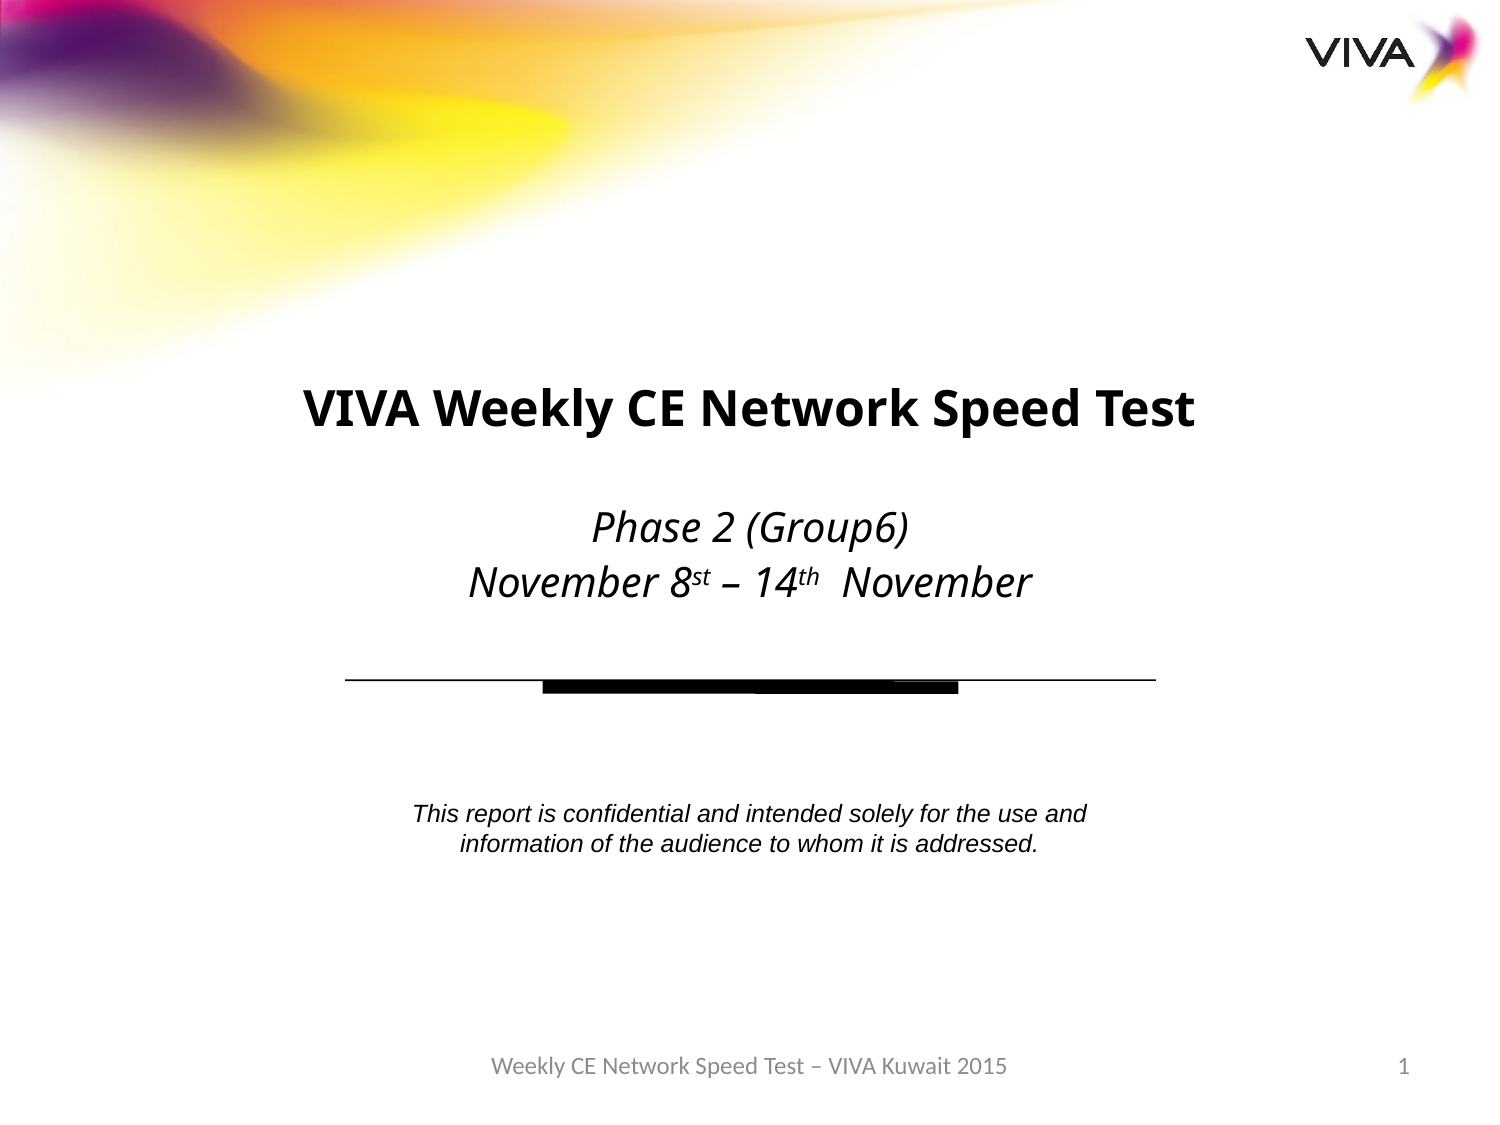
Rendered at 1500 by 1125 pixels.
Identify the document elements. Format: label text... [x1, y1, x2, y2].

text_box This report is confidential and intended solely for the use and information of the audience to whom it is addressed. [411, 797, 1089, 858]
text_box VIVA Weekly CE Network Speed Test Phase 2 (Group6) November 8st – 14th November [205, 376, 1295, 662]
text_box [344, 679, 1156, 688]
picture [0, 0, 1089, 386]
picture [1300, 12, 1485, 105]
text_box Weekly CE Network Speed Test – VIVA Kuwait 2015 [205, 1042, 1074, 1103]
text_box 1 [1074, 1042, 1425, 1103]
